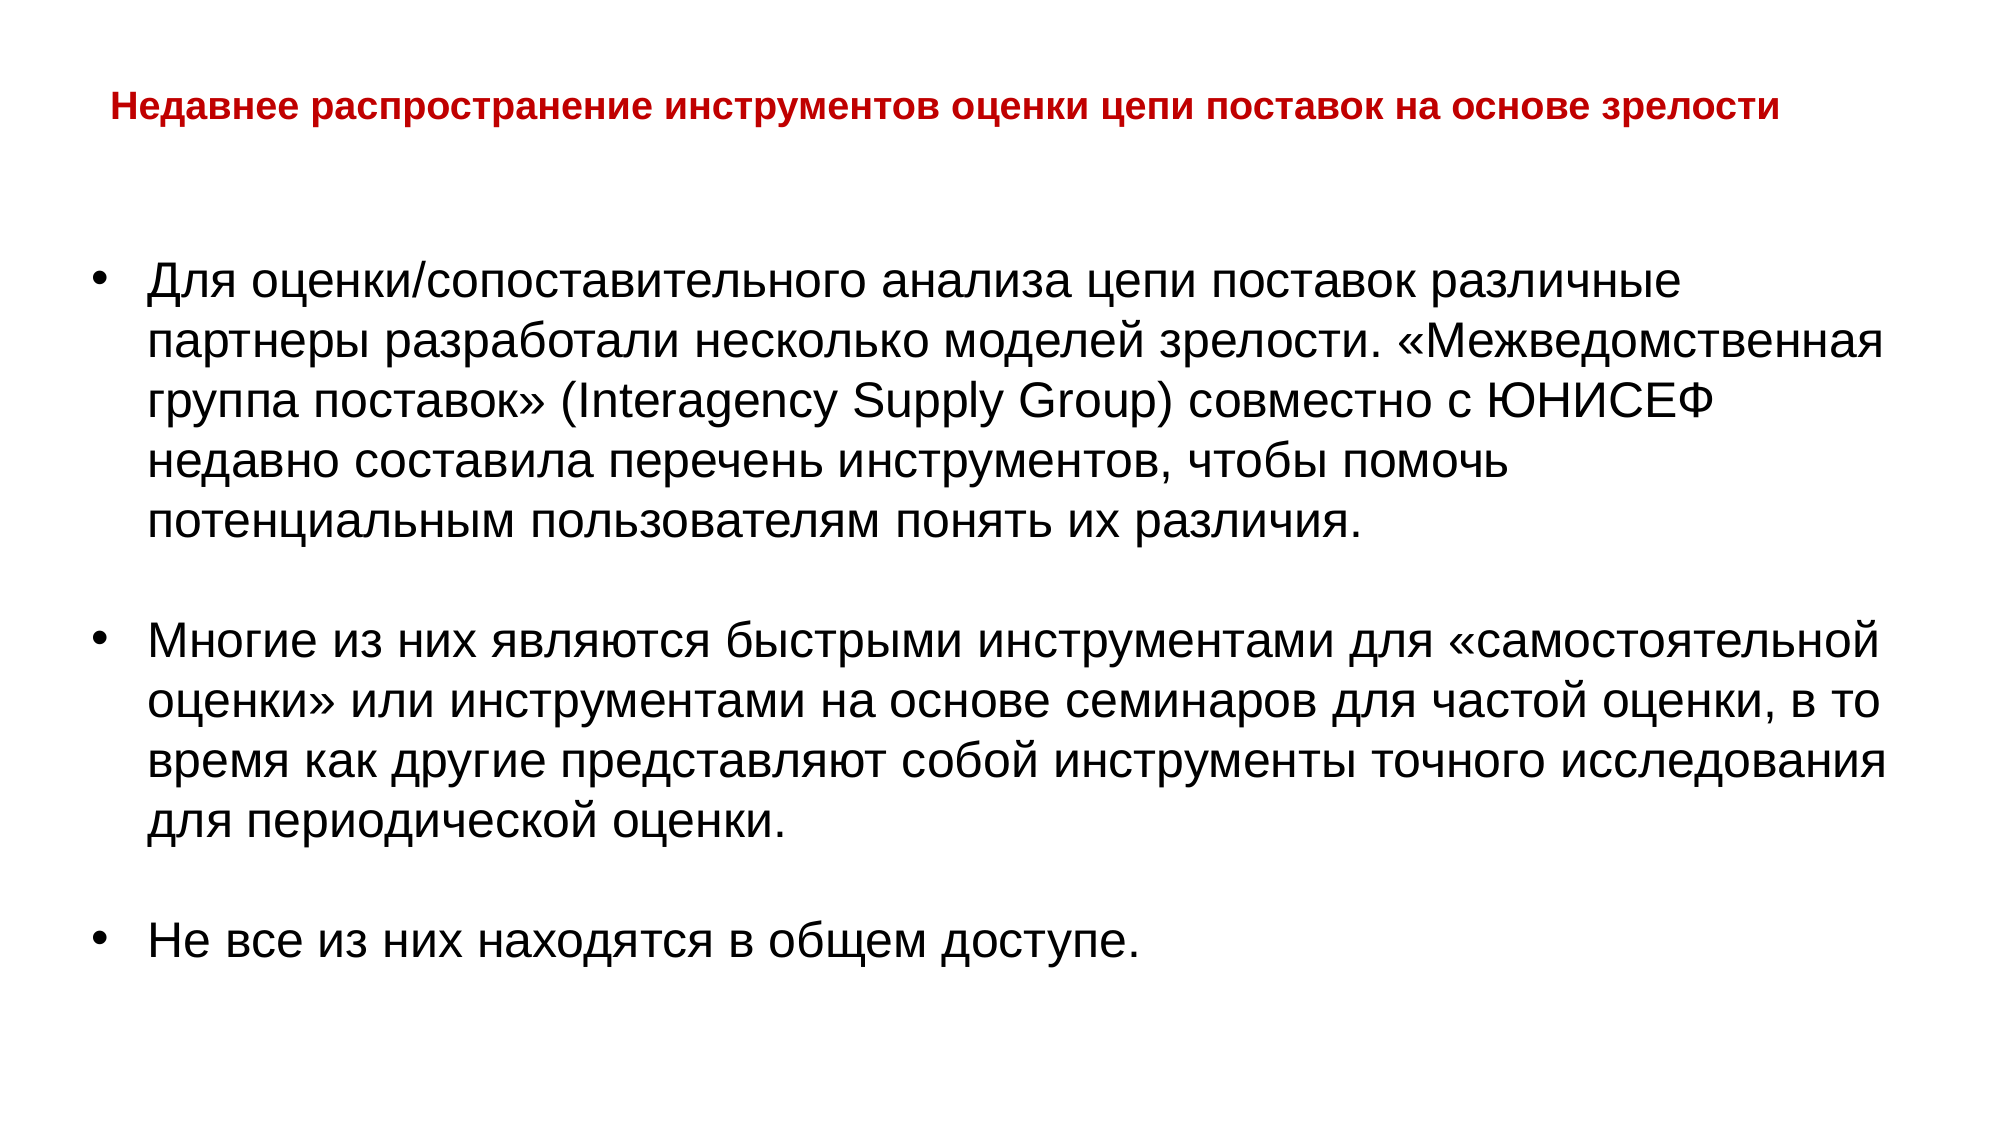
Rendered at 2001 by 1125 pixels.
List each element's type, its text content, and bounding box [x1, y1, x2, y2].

title Недавнее распространение инструментов оценки цепи поставок на основе зрелости [29, 72, 1863, 173]
text_box Для оценки/сопоставительного анализа цепи поставок различные партнеры разработали несколько моделей зрелости. «Межведомственная группа поставок» (Interagency Supply Group) совместно с ЮНИСЕФ недавно составила перечень инструментов, чтобы помочь потенциальным пользователям понять их различия. Многие из них являются быстрыми инструментами для «самостоятельной оценки» или инструментами на основе семинаров для частой оценки, в то время как другие представляют собой инструменты точного исследования для периодической оценки. Не все из них находятся в общем доступе. [76, 239, 1908, 1069]
